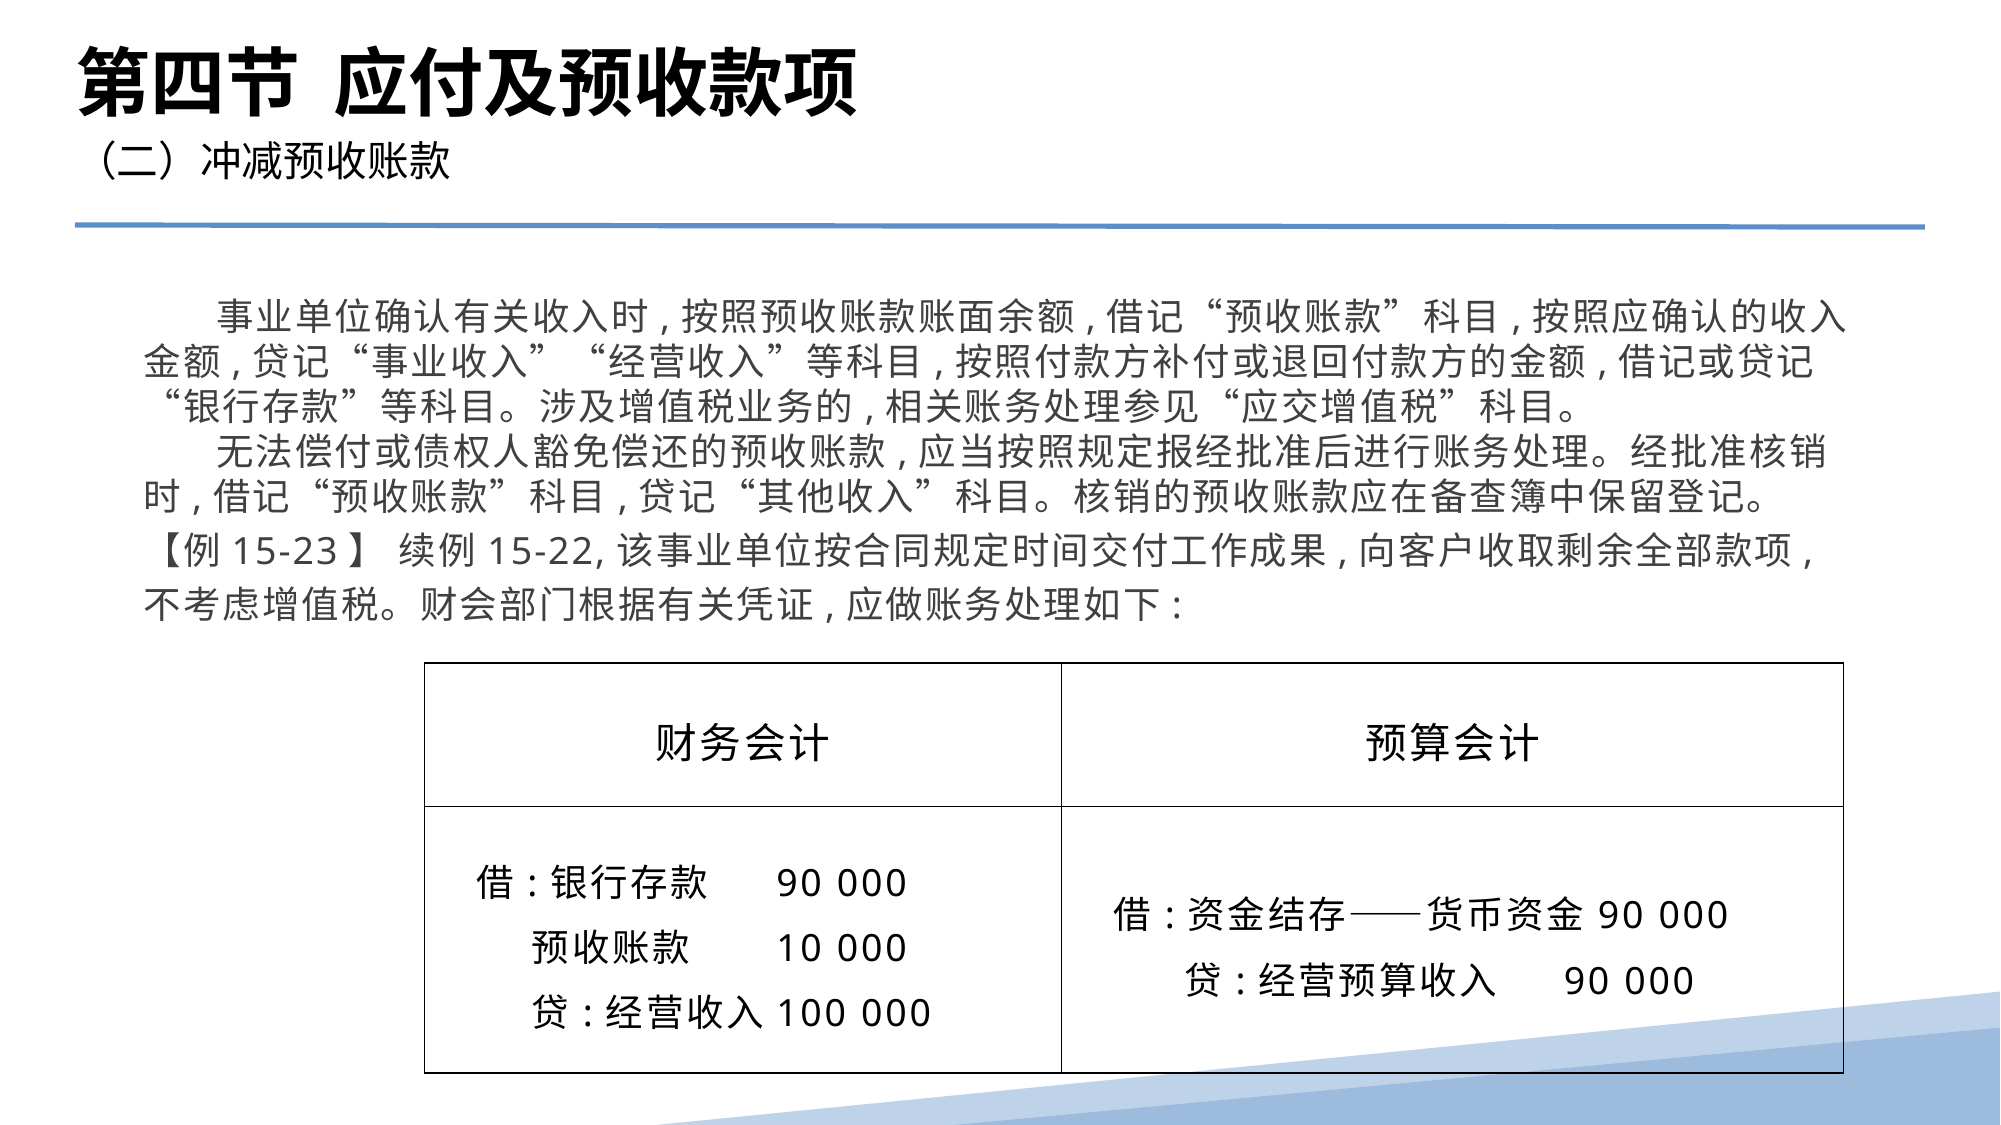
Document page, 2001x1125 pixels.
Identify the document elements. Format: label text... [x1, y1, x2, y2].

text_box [74, 224, 1925, 228]
table_cell 借:资金结存——货币资金90 000 贷:经营预算收入 90 000 [1062, 807, 1843, 991]
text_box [656, 991, 2000, 1125]
text_box 第四节 应付及预收款项 [75, 24, 1925, 124]
text_box （二）冲减预收账款 [75, 124, 1925, 200]
table_cell 借:银行存款 90 000 预收账款 10 000 贷:经营收入 100 000 [425, 807, 1061, 1072]
table_header 预算会计 [1062, 664, 1843, 806]
text_box 事业单位确认有关收入时,按照预收账款账面余额,借记“预收账款”科目,按照应确认的收入金额,贷记“事业收入”“经营收入”等科目,按照付款方补付或退回付款方的金额,借记或贷记“银行存款”等科目。涉及增值税业务的,相关账务处理参见“应交增值税”科目。 无法偿付或债权人豁免偿还的预收账款,应当按照规定报经批准后进行账务处理。经批准核销时,借记“预收账款”科目,贷记“其他收入”科目。核销的预收账款应在备查簿中保留登记。 【例15-23】 续例15-22,该事业单位按合同规定时间交付工作成果,向客户收取剩余全部款项,不考虑增值税。财会部门根据有关凭证,应做账务处理如下: [133, 228, 1869, 697]
table_header 财务会计 [425, 664, 1061, 806]
